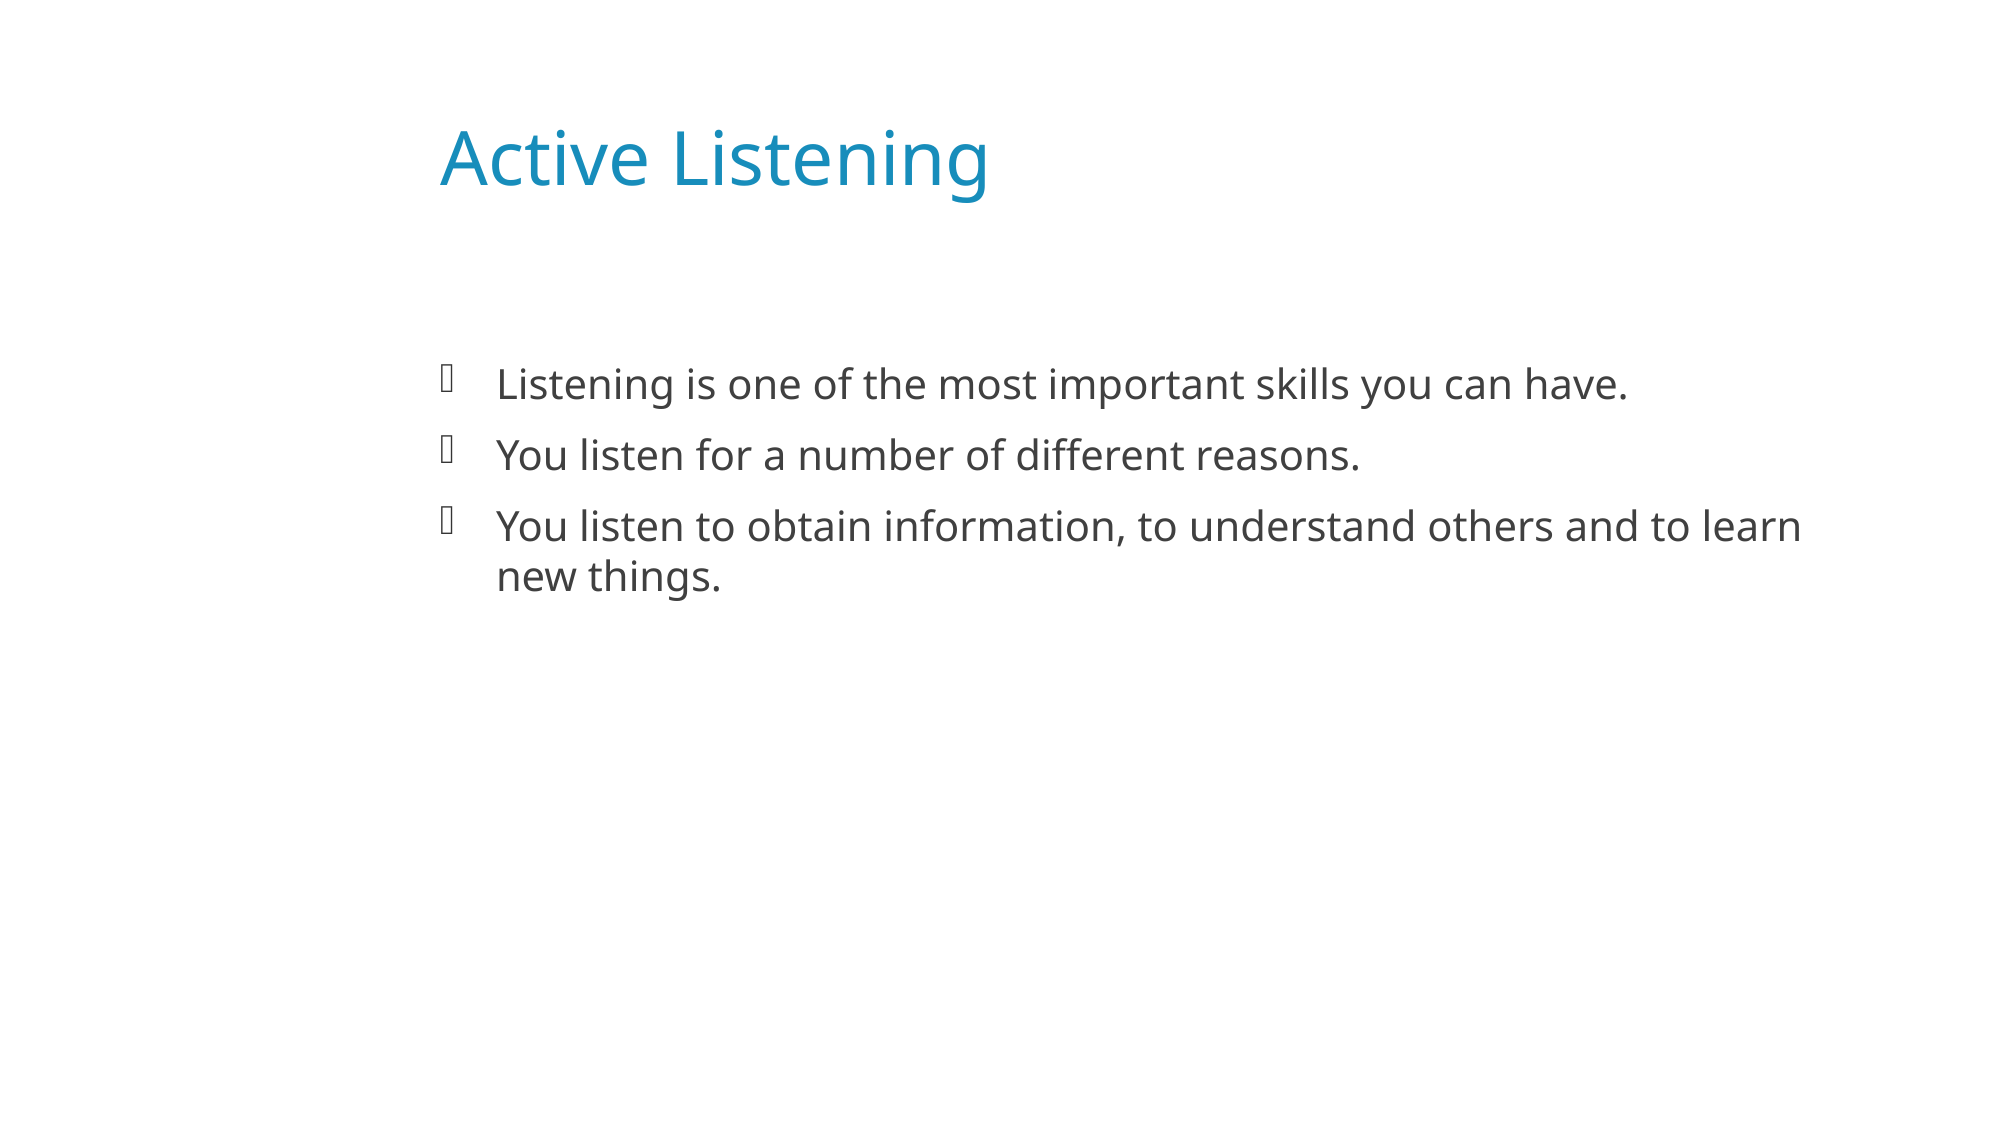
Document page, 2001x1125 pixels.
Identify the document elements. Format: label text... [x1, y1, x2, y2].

title Active Listening [425, 102, 1888, 313]
list Listening is one of the most important skills you can have. You listen for a number of different reasons. You listen to obtain information, to understand others and to learn new things. [424, 350, 1888, 1074]
